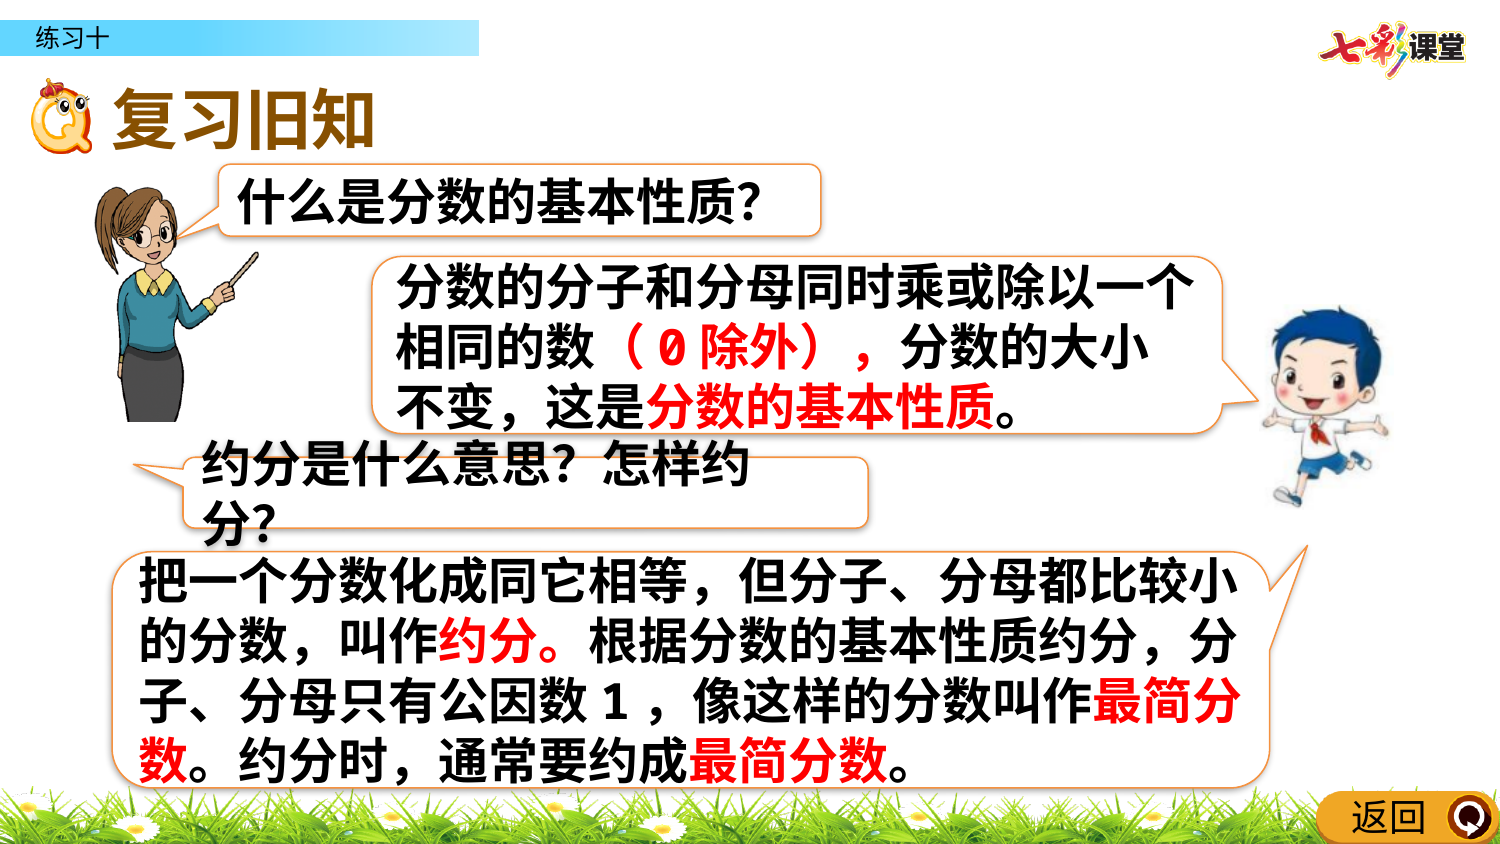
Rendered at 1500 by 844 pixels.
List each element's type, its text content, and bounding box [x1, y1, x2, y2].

picture [93, 186, 259, 422]
picture [1258, 304, 1394, 510]
picture [31, 78, 92, 154]
text_box 分数的分子和分母同时乘或除以一个相同的数（0除外），分数的大小不变，这是分数的基本性质。 [371, 255, 1253, 435]
picture [1316, 20, 1468, 80]
text_box 复习旧知 [100, 72, 404, 164]
picture [0, 786, 1500, 844]
text_box 把一个分数化成同它相等，但分子、分母都比较小的分数，叫作约分。根据分数的基本性质约分，分子、分母只有公因数1，像这样的分数叫作最简分数。约分时，通常要约成最简分数。 [111, 544, 1309, 789]
text_box 约分是什么意思？怎样约分？ [132, 456, 869, 529]
text_box 什么是分数的基本性质？ [217, 163, 822, 237]
